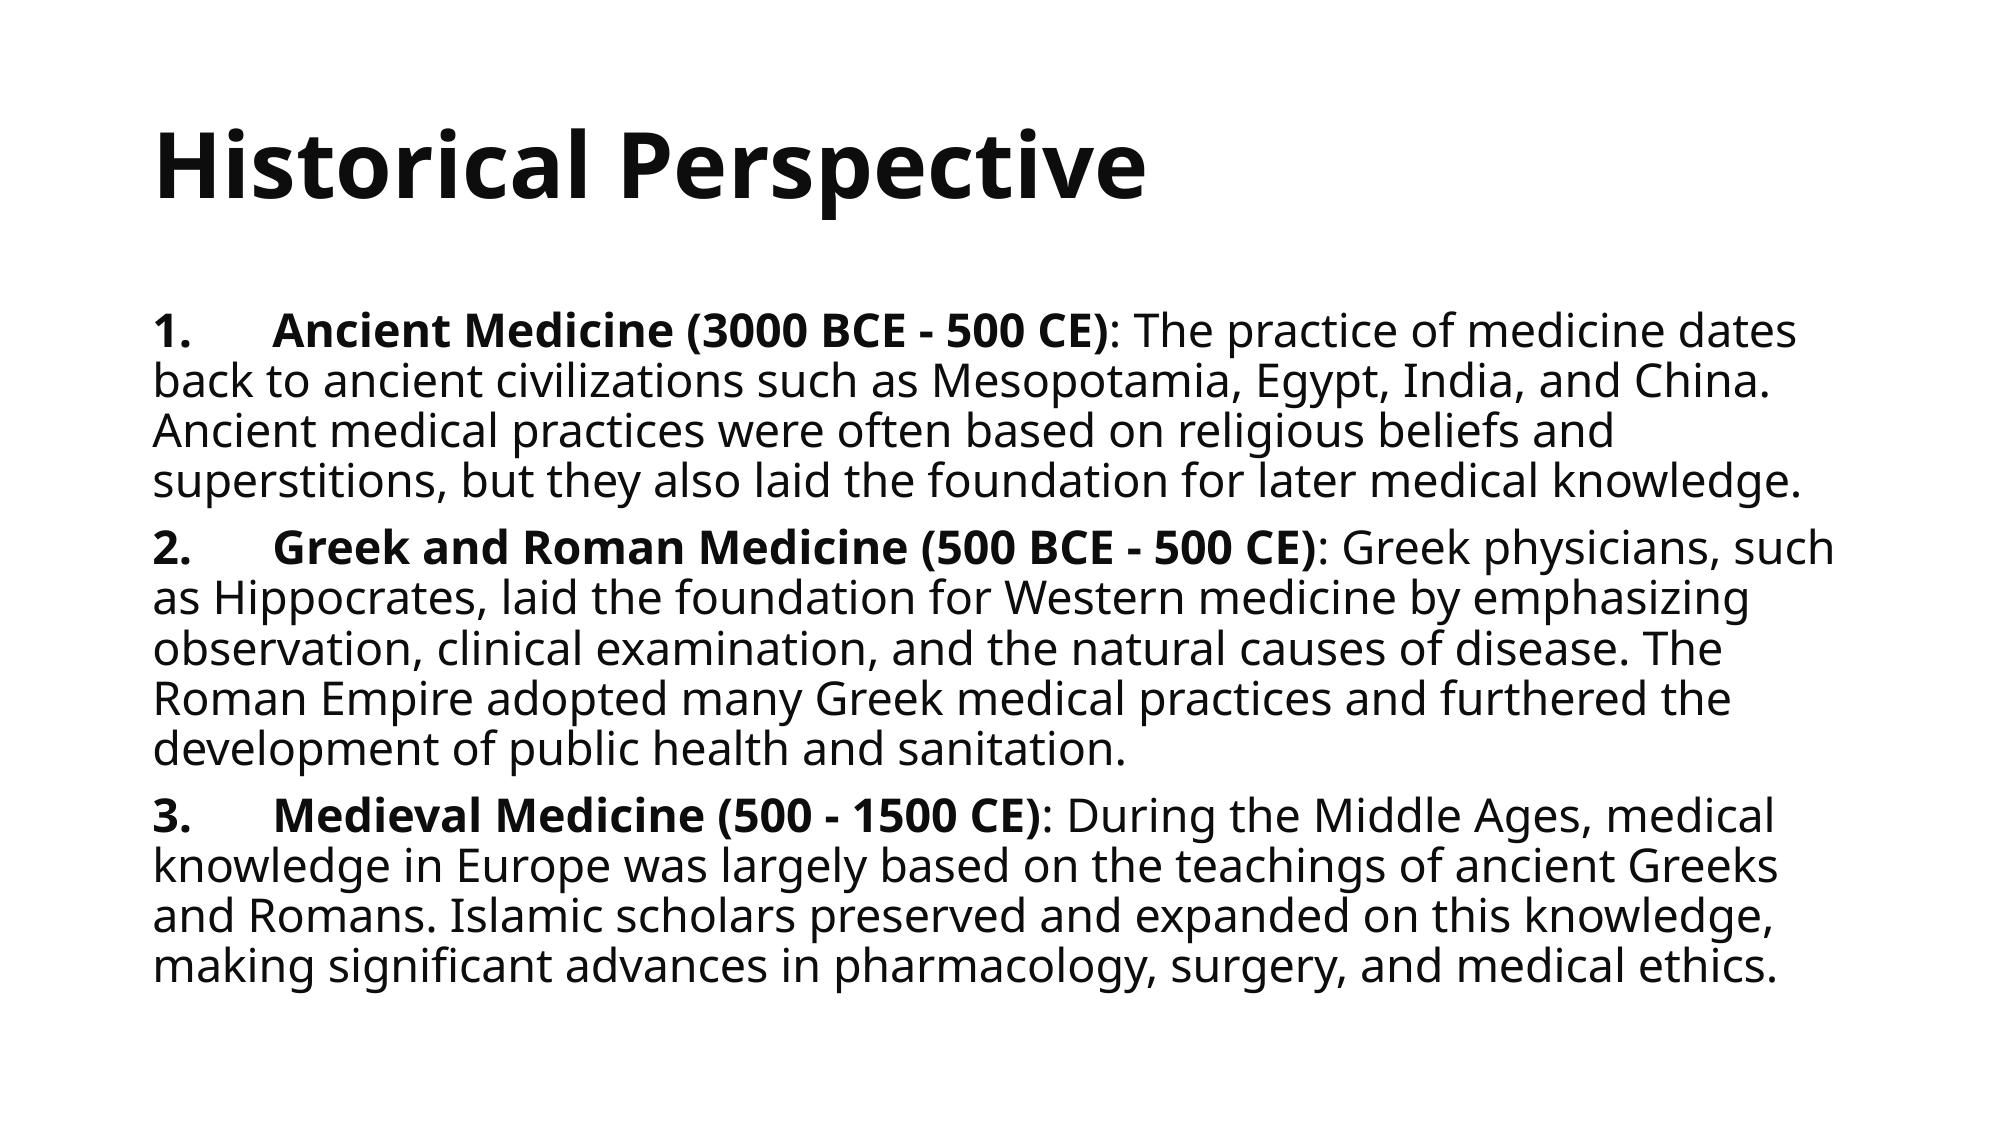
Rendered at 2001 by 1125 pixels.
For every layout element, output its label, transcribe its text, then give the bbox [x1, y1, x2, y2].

list 1. Ancient Medicine (3000 BCE - 500 CE): The practice of medicine dates back to ancient civilizations such as Mesopotamia, Egypt, India, and China. Ancient medical practices were often based on religious beliefs and superstitions, but they also laid the foundation for later medical knowledge. 2. Greek and Roman Medicine (500 BCE - 500 CE): Greek physicians, such as Hippocrates, laid the foundation for Western medicine by emphasizing observation, clinical examination, and the natural causes of disease. The Roman Empire adopted many Greek medical practices and furthered the development of public health and sanitation. 3. Medieval Medicine (500 - 1500 CE): During the Middle Ages, medical knowledge in Europe was largely based on the teachings of ancient Greeks and Romans. Islamic scholars preserved and expanded on this knowledge, making significant advances in pharmacology, surgery, and medical ethics. [137, 299, 1863, 1014]
title Historical Perspective [137, 59, 1863, 278]
